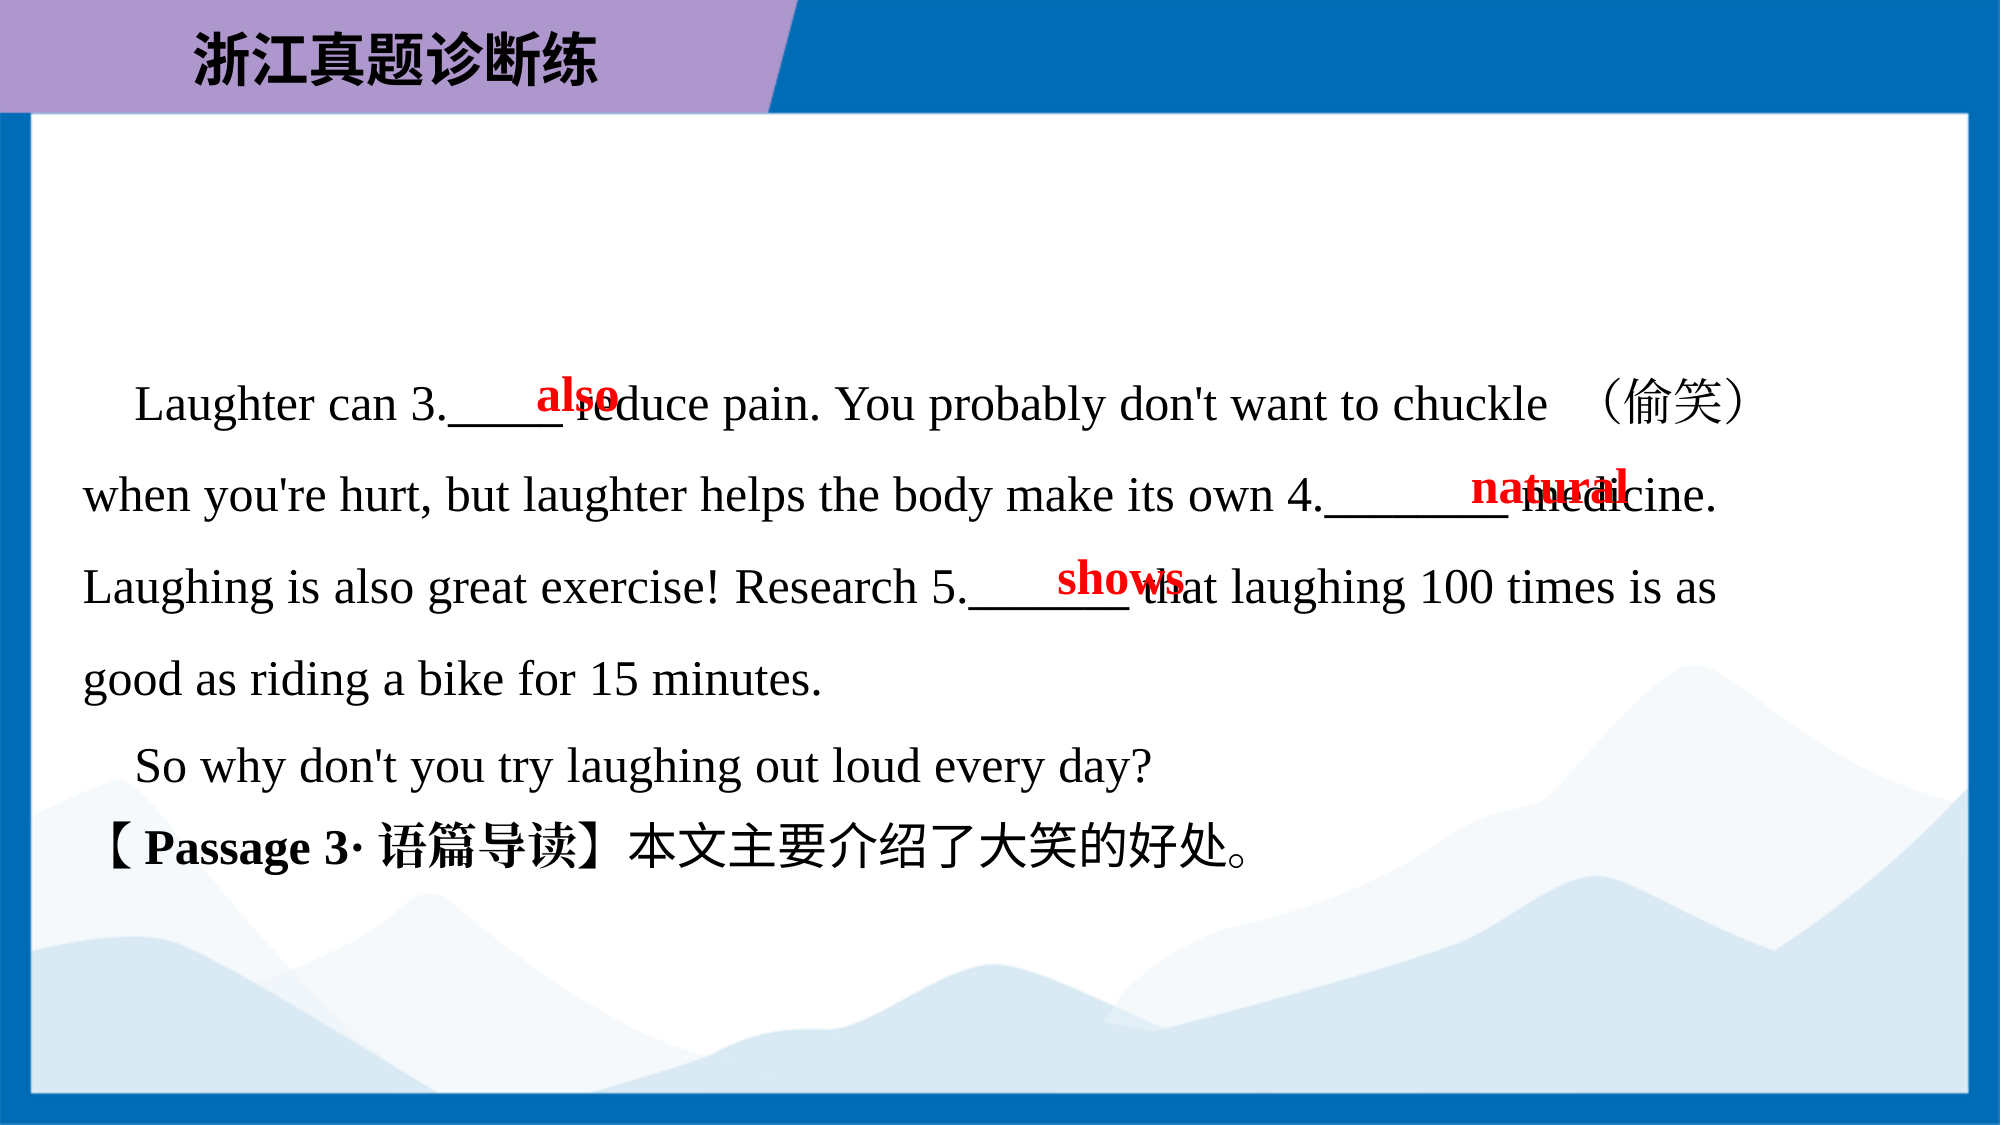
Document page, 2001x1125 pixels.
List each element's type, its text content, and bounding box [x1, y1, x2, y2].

text_box Laughter can 3._____ reduce pain. You probably don't want to chuckle （偷笑） when you're hurt, but laughter helps the body make its own 4.________ medicine. Laughing is also great exercise! Research 5._______ that laughing 100 times is as good as riding a bike for 15 minutes. So why don't you try laughing out loud every day? [82, 338, 1917, 784]
picture [0, 0, 2000, 1125]
text_box shows [1038, 517, 1204, 596]
text_box also [517, 334, 638, 413]
text_box 【Passage 3·语篇导读】本文主要介绍了大笑的好处。 [82, 787, 1917, 866]
text_box natural [1452, 425, 1648, 505]
